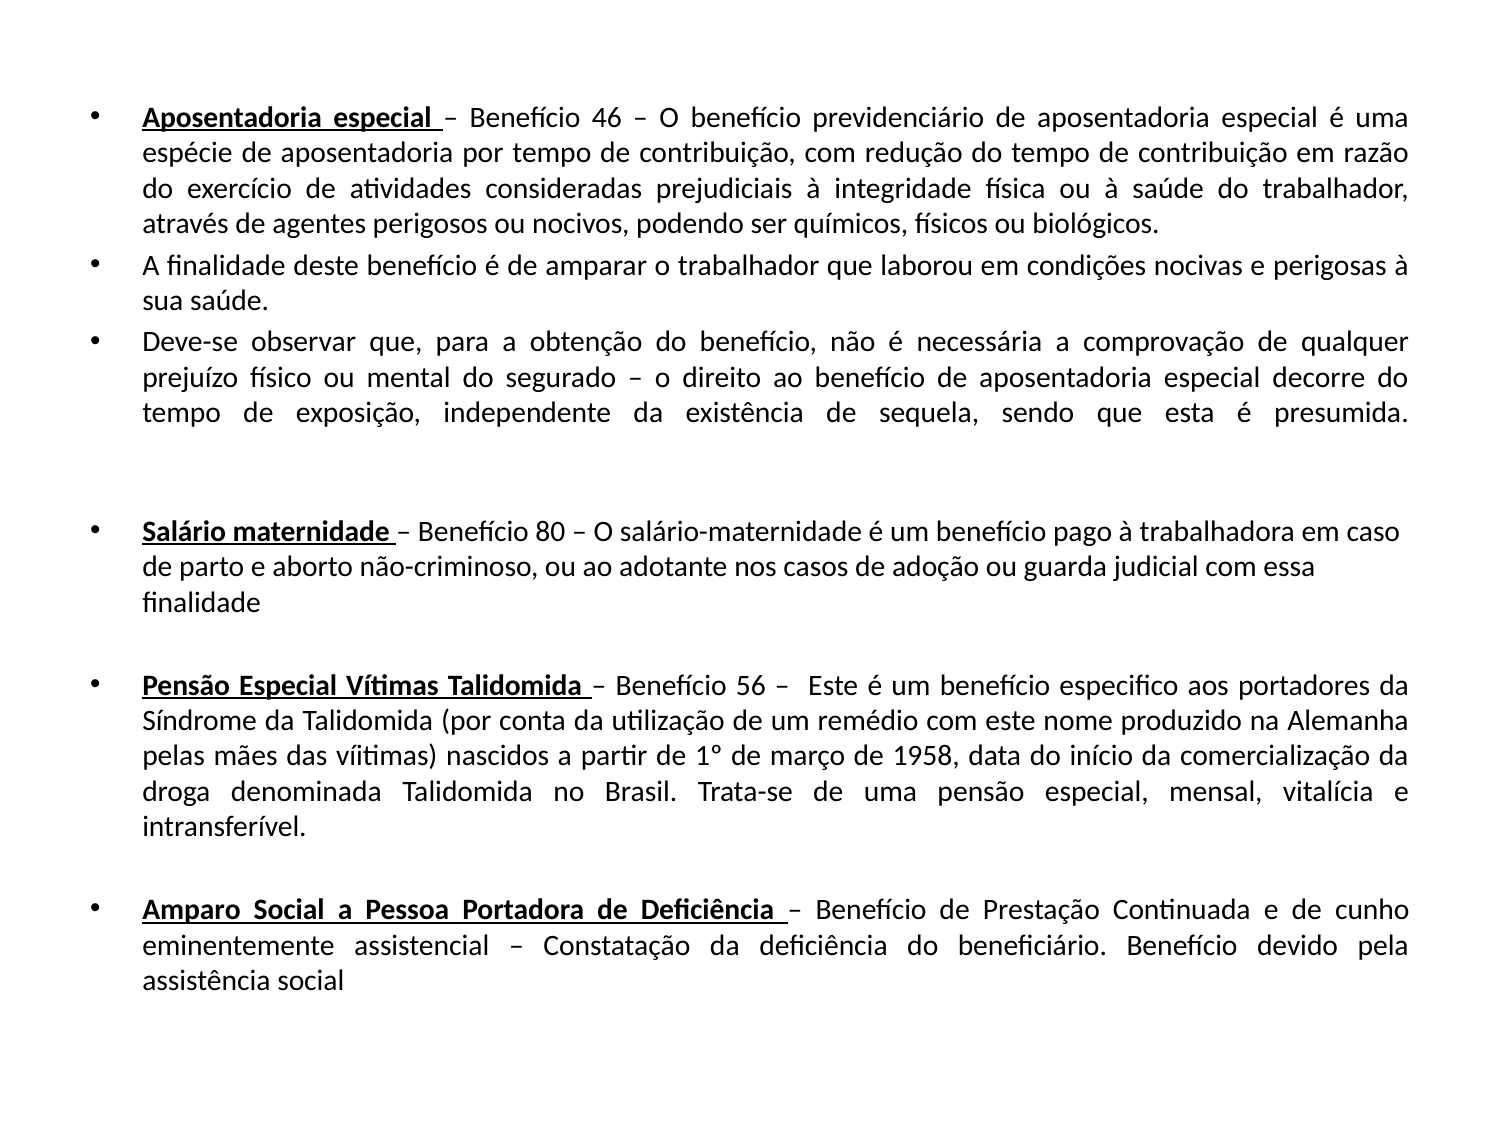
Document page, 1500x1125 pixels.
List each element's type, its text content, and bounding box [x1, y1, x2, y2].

list Aposentadoria especial – Benefício 46 – O benefício previdenciário de aposentadoria especial é uma espécie de aposentadoria por tempo de contribuição, com redução do tempo de contribuição em razão do exercício de atividades consideradas prejudiciais à integridade física ou à saúde do trabalhador, através de agentes perigosos ou nocivos, podendo ser químicos, físicos ou biológicos. A finalidade deste benefício é de amparar o trabalhador que laborou em condições nocivas e perigosas à sua saúde. Deve-se observar que, para a obtenção do benefício, não é necessária a comprovação de qualquer prejuízo físico ou mental do segurado – o direito ao benefício de aposentadoria especial decorre do tempo de exposição, independente da existência de sequela, sendo que esta é presumida. Salário maternidade – Benefício 80 – O salário-maternidade é um benefício pago à trabalhadora em caso de parto e aborto não-criminoso, ou ao adotante nos casos de adoção ou guarda judicial com essa finalidade Pensão Especial Vítimas Talidomida – Benefício 56 – Este é um benefício especifico aos portadores da Síndrome da Talidomida (por conta da utilização de um remédio com este nome produzido na Alemanha pelas mães das víitimas) nascidos a partir de 1º de março de 1958, data do início da comercialização da droga denominada Talidomida no Brasil. Trata-se de uma pensão especial, mensal, vitalícia e intransferível. Amparo Social a Pessoa Portadora de Deficiência – Benefício de Prestação Continuada e de cunho eminentemente assistencial – Constatação da deficiência do beneficiário. Benefício devido pela assistência social [75, 90, 1425, 1005]
